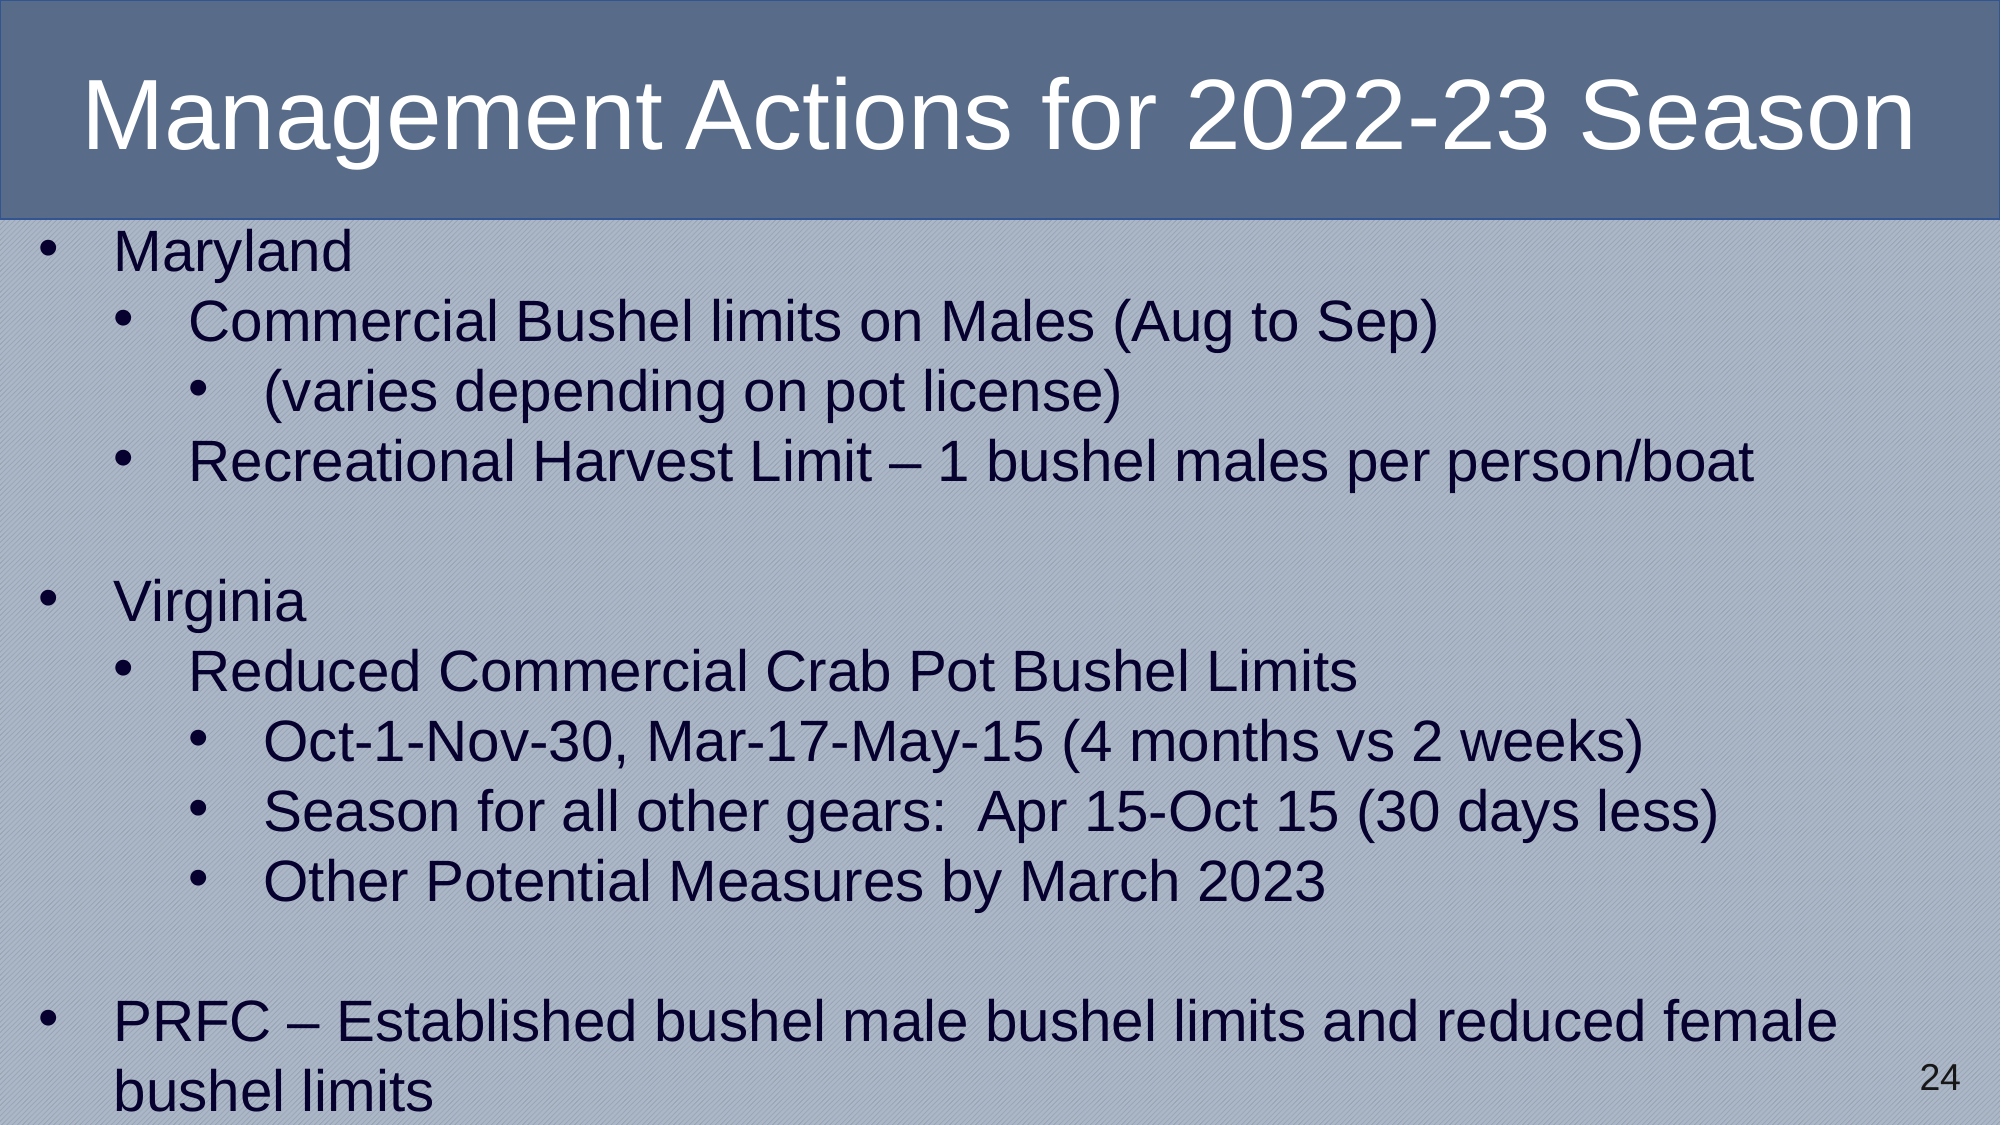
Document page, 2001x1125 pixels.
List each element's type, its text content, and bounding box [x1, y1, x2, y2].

text_box Maryland Commercial Bushel limits on Males (Aug to Sep) (varies depending on pot license) Recreational Harvest Limit – 1 bushel males per person/boat Virginia Reduced Commercial Crab Pot Bushel Limits Oct-1-Nov-30, Mar-17-May-15 (4 months vs 2 weeks) Season for all other gears: Apr 15-Oct 15 (30 days less) Other Potential Measures by March 2023 PRFC – Established bushel male bushel limits and reduced female bushel limits [23, 205, 1871, 1125]
slide_number 24 [1871, 1045, 1977, 1106]
text_box Management Actions for 2022-23 Season [0, 0, 2000, 220]
